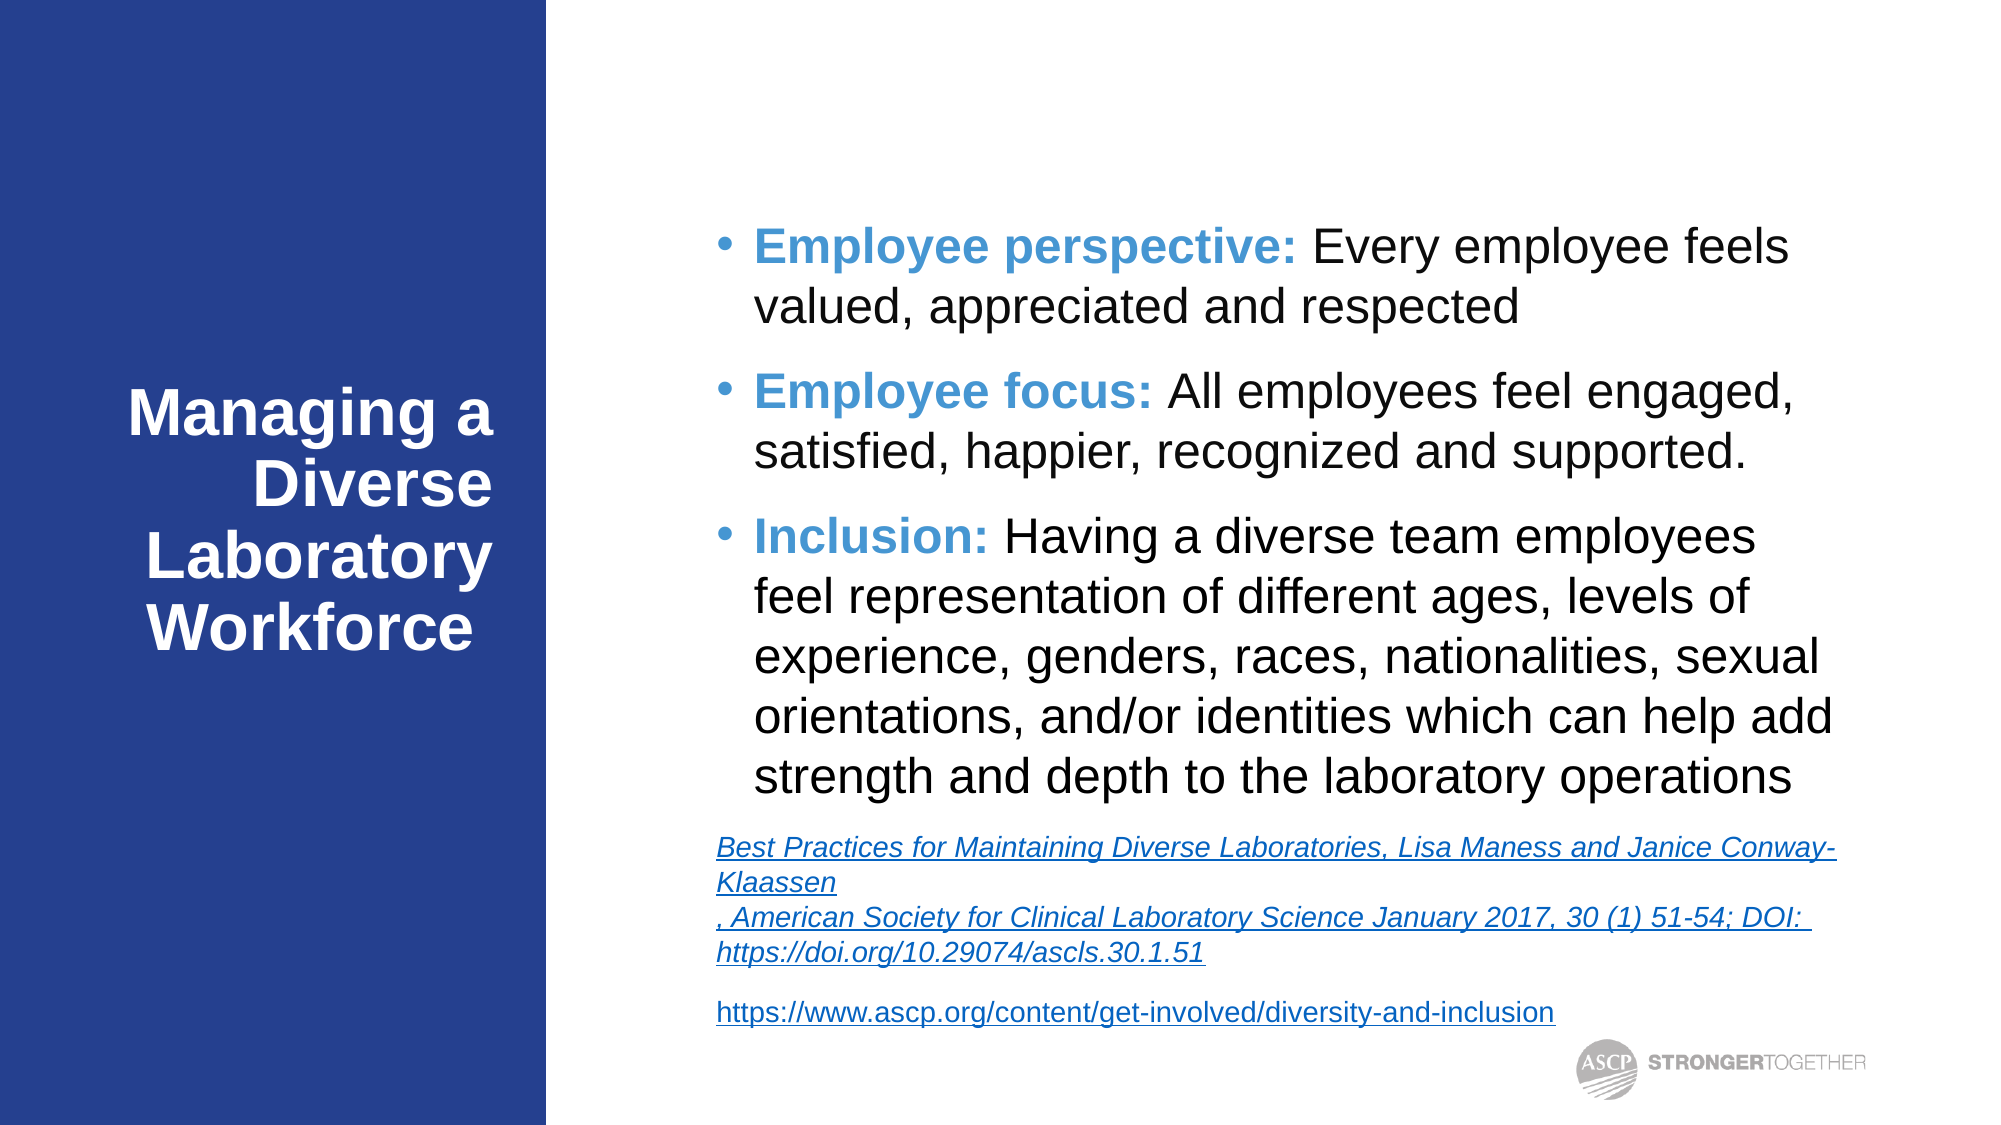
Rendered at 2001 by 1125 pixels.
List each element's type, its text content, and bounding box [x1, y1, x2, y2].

picture [1576, 1064, 1866, 1100]
title Managing a Diverse Laboratory Workforce [37, 412, 509, 631]
list Employee perspective: Every employee feels valued, appreciated and respected Employee focus: All employees feel engaged, satisfied, happier, recognized and supported. Inclusion: Having a diverse team employees feel representation of different ages, levels of experience, genders, races, nationalities, sexual orientations, and/or identities which can help add strength and depth to the laboratory operations Best Practices for Maintaining Diverse Laboratories, Lisa Maness and Janice Conway-Klaassen, American Society for Clinical Laboratory Science January 2017, 30 (1) 51-54; DOI: https://doi.org/10.29074/ascls.30.1.51 https://www.ascp.org/content/get-involved/diversity-and-inclusion [701, 205, 1866, 1064]
